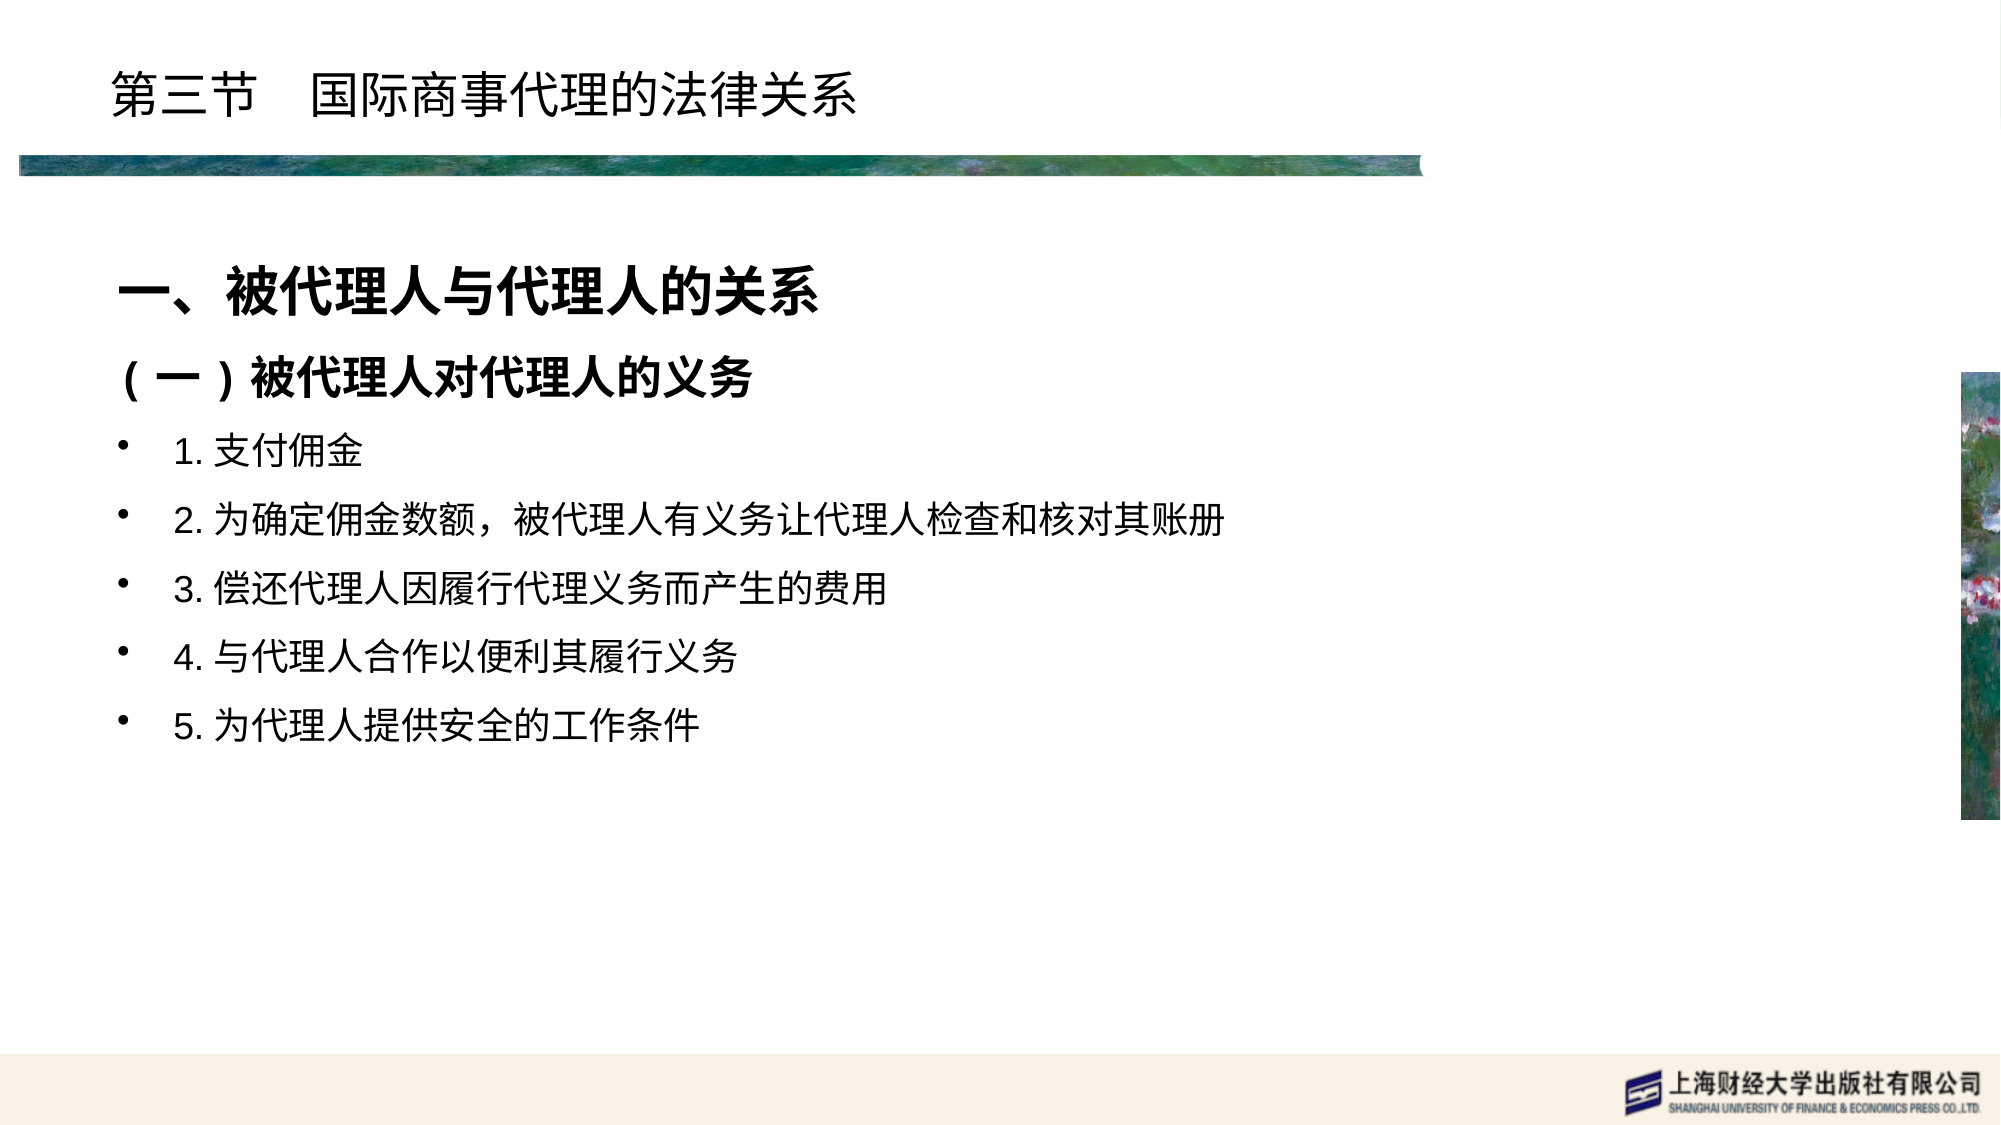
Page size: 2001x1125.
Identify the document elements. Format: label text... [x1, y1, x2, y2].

title 第三节 国际商事代理的法律关系 [94, 42, 1451, 146]
picture [0, 0, 2001, 1125]
list 一、被代理人与代理人的关系 (一)被代理人对代理人的义务 1.支付佣金 2.为确定佣金数额，被代理人有义务让代理人检查和核对其账册 3.偿还代理人因履行代理义务而产生的费用 4.与代理人合作以便利其履行义务 5.为代理人提供安全的工作条件 [102, 233, 1898, 1032]
